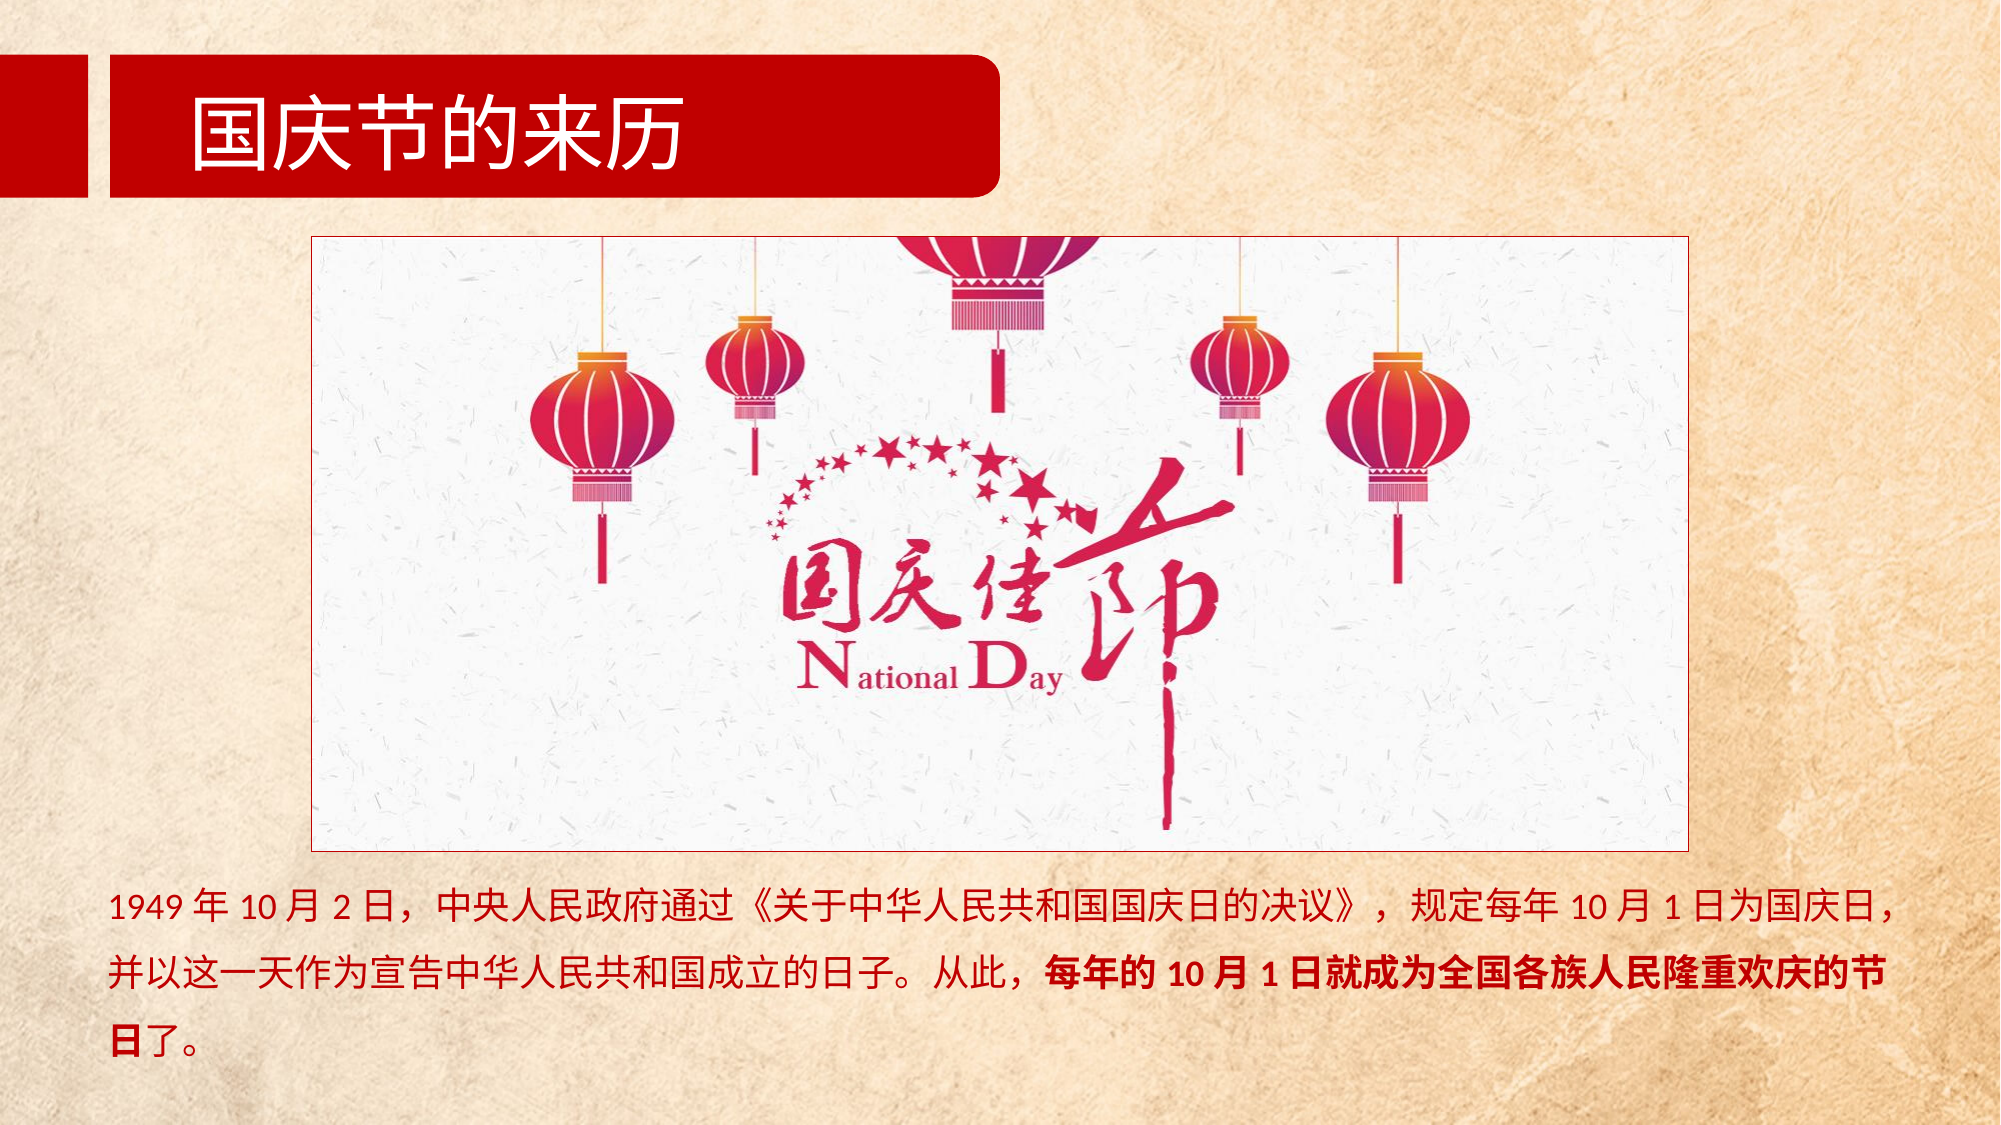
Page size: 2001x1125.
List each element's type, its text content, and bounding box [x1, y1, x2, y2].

picture [0, 0, 2001, 1125]
text_box 国庆节的来历 [173, 73, 884, 189]
text_box 1949年10月2日，中央人民政府通过《关于中华人民共和国国庆日的决议》，规定每年10月1日为国庆日，并以这一天作为宣告中华人民共和国成立的日子。从此，每年的10月1日就成为全国各族人民隆重欢庆的节日了。 [92, 851, 1908, 1070]
